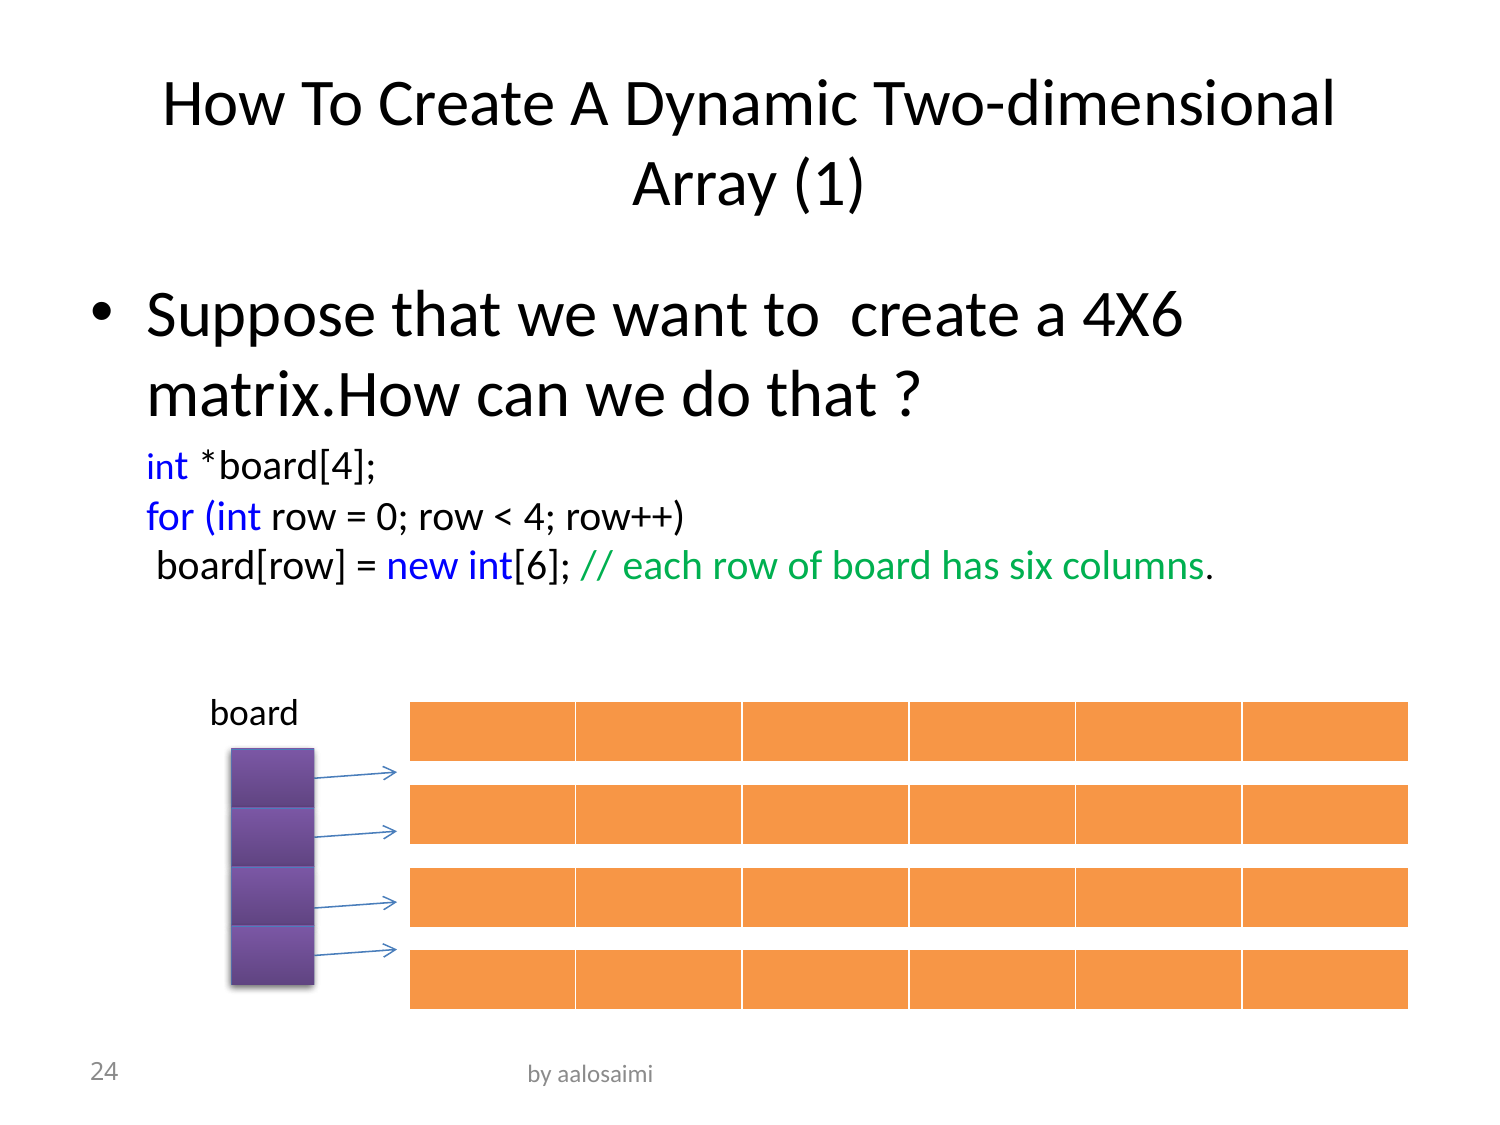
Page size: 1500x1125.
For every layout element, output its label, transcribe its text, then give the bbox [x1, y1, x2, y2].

table_header [1243, 868, 1408, 927]
table_header [576, 868, 741, 927]
text_box [231, 807, 315, 866]
table_header [1243, 785, 1408, 844]
table_header [743, 868, 908, 927]
table_header [1076, 785, 1241, 844]
table_header [576, 950, 741, 1009]
table_header [410, 950, 575, 1009]
text_box [231, 748, 315, 807]
text_box [231, 925, 315, 985]
slide_number 24 [75, 1042, 425, 1103]
table_header [1243, 950, 1408, 1009]
table_header [410, 785, 575, 844]
table_header [576, 702, 741, 761]
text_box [314, 901, 398, 909]
table_header [910, 702, 1075, 761]
table_header [743, 950, 908, 1009]
table_header [576, 785, 741, 844]
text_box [314, 830, 398, 838]
table_header [910, 868, 1075, 927]
table_header [1076, 702, 1241, 761]
table_header [410, 868, 575, 927]
table_header [910, 950, 1075, 1009]
table_header [910, 785, 1075, 844]
text_box [231, 866, 315, 925]
table_header [410, 702, 575, 761]
table_header [743, 785, 908, 844]
title How To Create A Dynamic Two-dimensional Array (1) [75, 45, 1425, 233]
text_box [314, 771, 398, 779]
table_header [1076, 950, 1241, 1009]
list Suppose that we want to create a 4X6 matrix.How can we do that ? int *board[4]; for (int row = 0; row < 4; row++) board[row] = new int[6]; // each row of board has six columns. [75, 262, 1425, 1005]
footer by aalosaimi [512, 1042, 988, 1103]
table_header [1243, 702, 1408, 761]
table_header [1076, 868, 1241, 927]
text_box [314, 949, 398, 956]
text_box board [194, 680, 408, 741]
table_header [743, 702, 908, 761]
